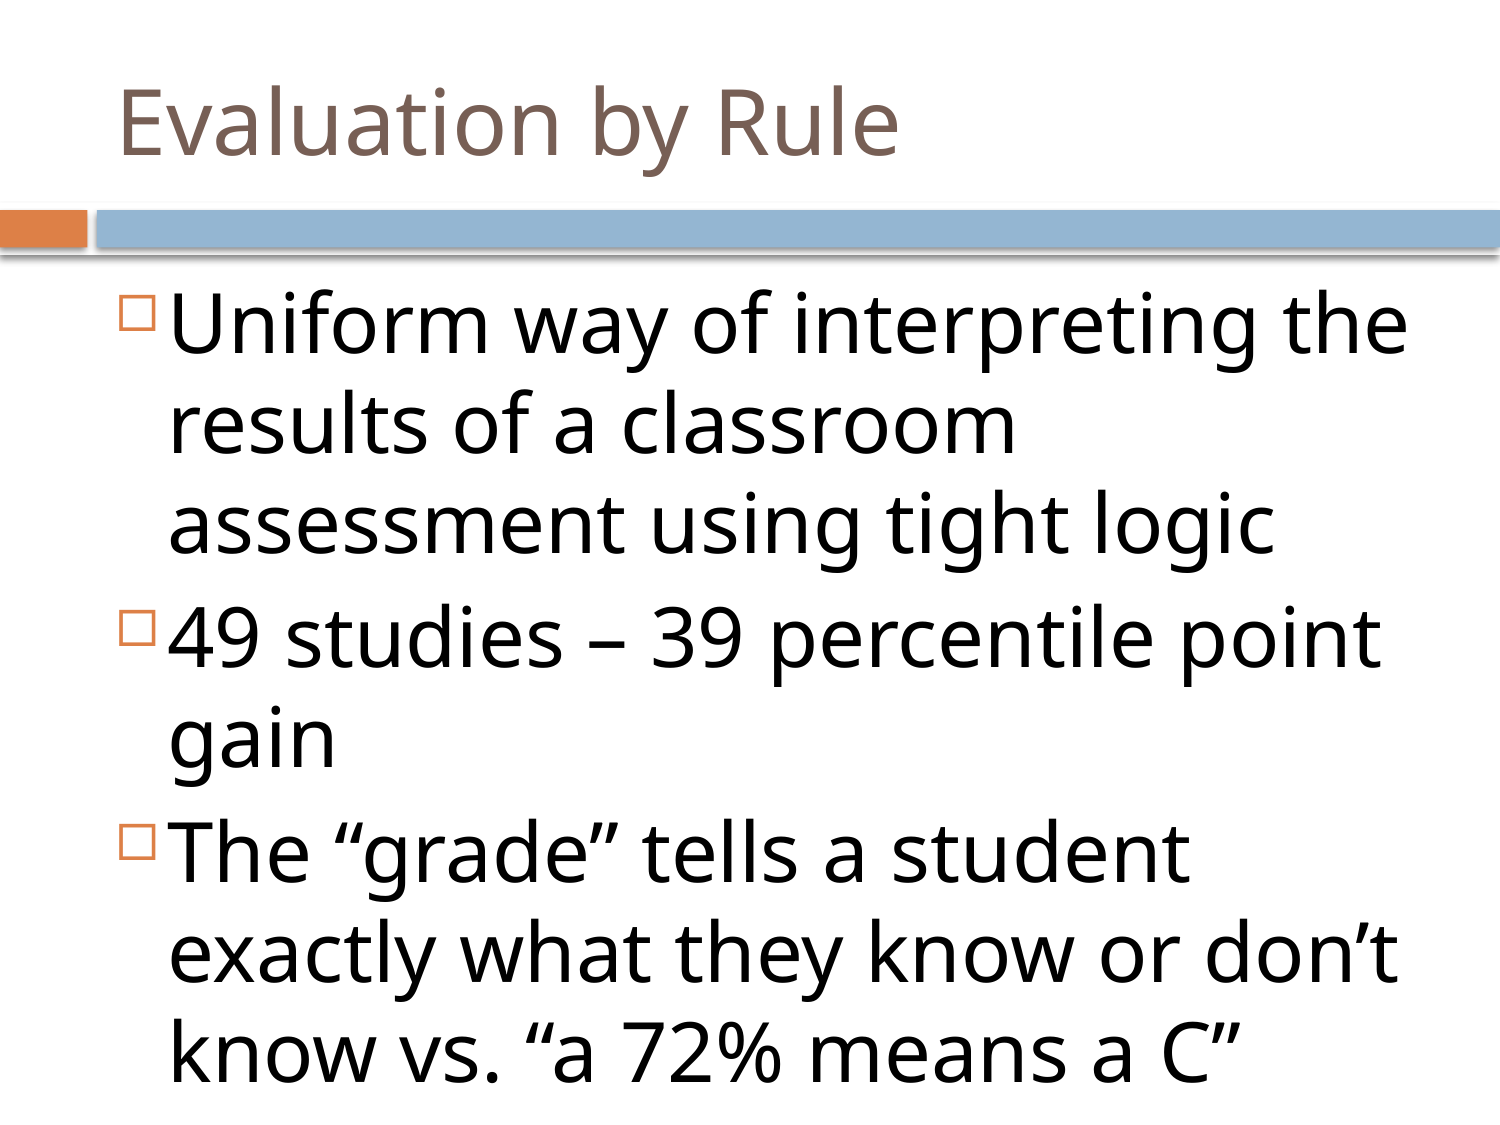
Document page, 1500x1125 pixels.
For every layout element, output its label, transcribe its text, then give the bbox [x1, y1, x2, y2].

list Uniform way of interpreting the results of a classroom assessment using tight logic 49 studies – 39 percentile point gain The “grade” tells a student exactly what they know or don’t know vs. “a 72% means a C” [100, 262, 1438, 1000]
title Evaluation by Rule [100, 37, 1438, 200]
